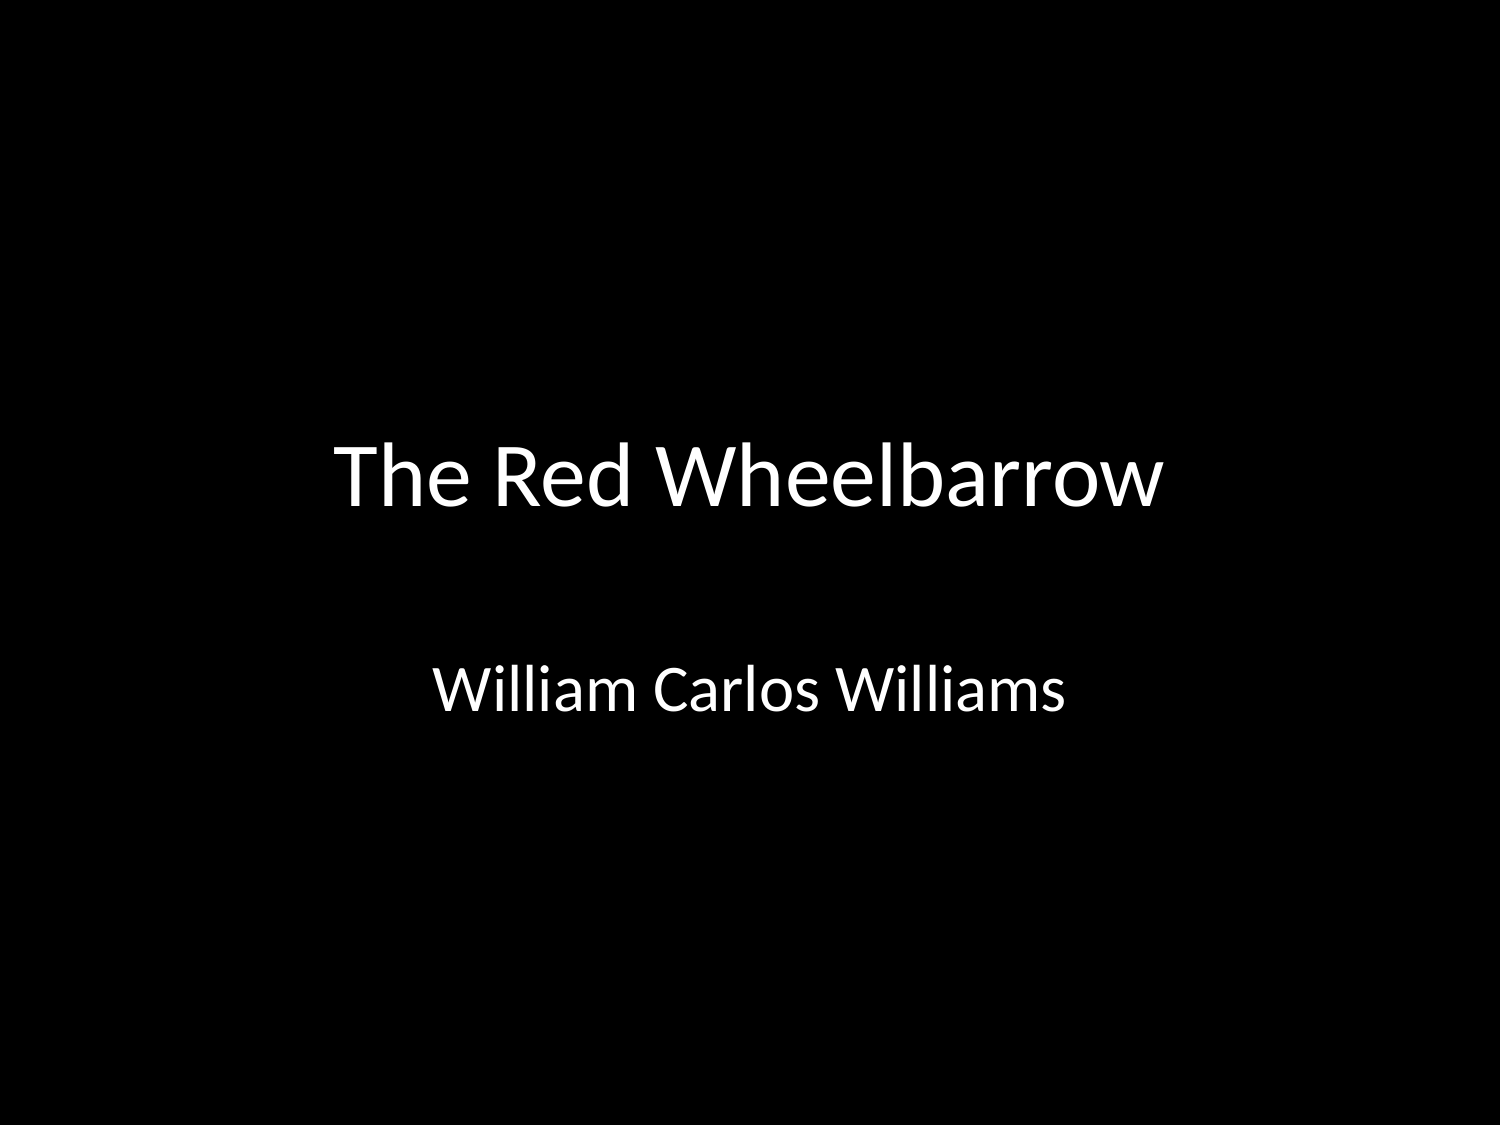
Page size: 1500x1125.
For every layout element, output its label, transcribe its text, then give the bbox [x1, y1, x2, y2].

title The Red Wheelbarrow [112, 349, 1388, 591]
subtitle William Carlos Williams [225, 637, 1275, 925]
